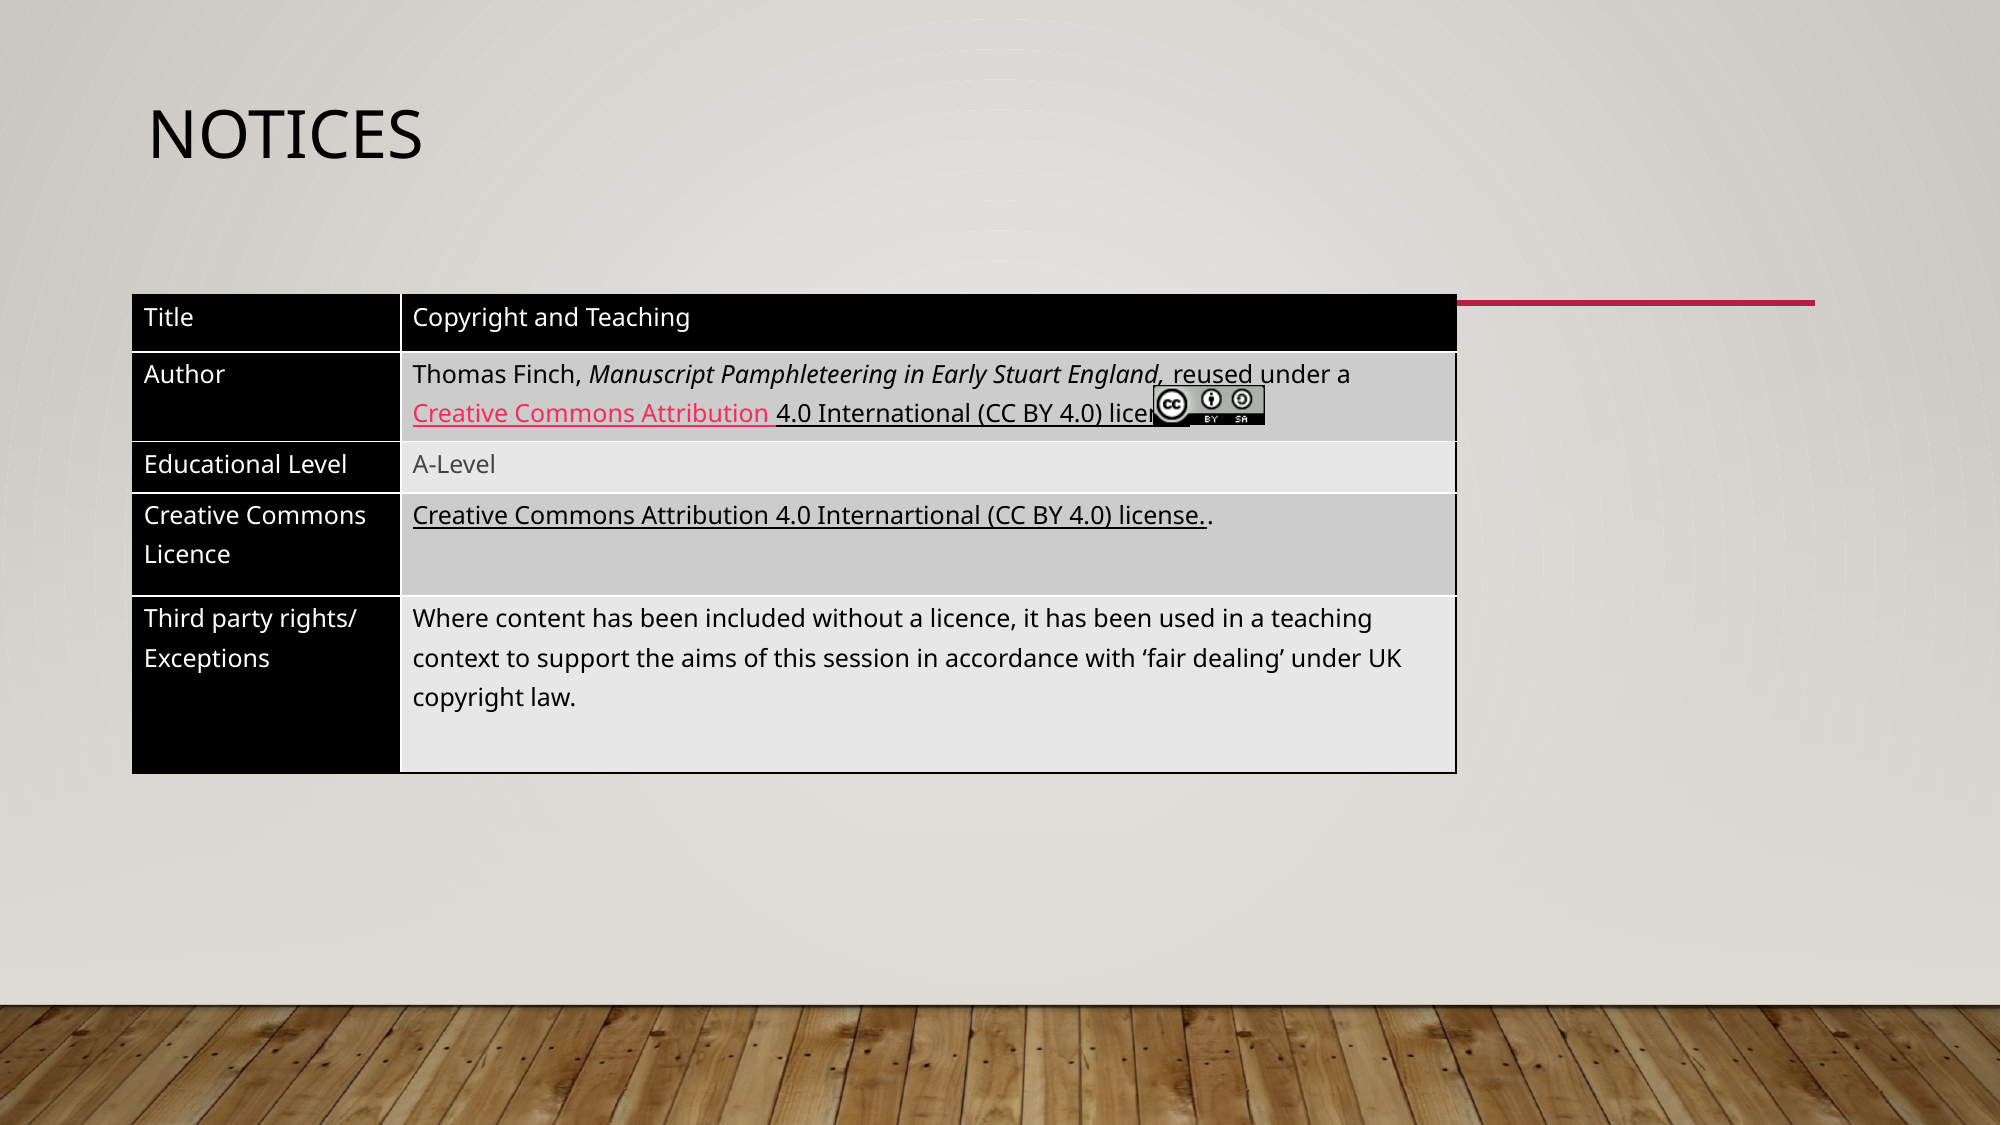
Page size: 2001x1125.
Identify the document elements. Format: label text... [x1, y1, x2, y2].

table_header Copyright and Teaching [402, 296, 1455, 351]
table_cell Creative Commons Attribution 4.0 Internartional (CC BY 4.0) license.. [402, 494, 1455, 595]
table_cell Third party rights/ Exceptions [134, 597, 400, 772]
table_cell Author [134, 353, 400, 441]
picture [1153, 385, 1266, 425]
picture [0, 1005, 2000, 1125]
table_cell A-Level [402, 442, 1455, 492]
table_cell Where content has been included without a licence, it has been used in a teaching context to support the aims of this session in accordance with ‘fair dealing’ under UK copyright law. [402, 597, 1455, 772]
table_cell Creative Commons Licence [134, 494, 400, 595]
table_cell Educational Level [134, 442, 400, 492]
table_cell Thomas Finch, Manuscript Pamphleteering in Early Stuart England, reused under a Creative Commons Attribution 4.0 International (CC BY 4.0) license. [402, 353, 1455, 441]
table_header Title [134, 296, 400, 351]
title Notices [132, 93, 1456, 222]
